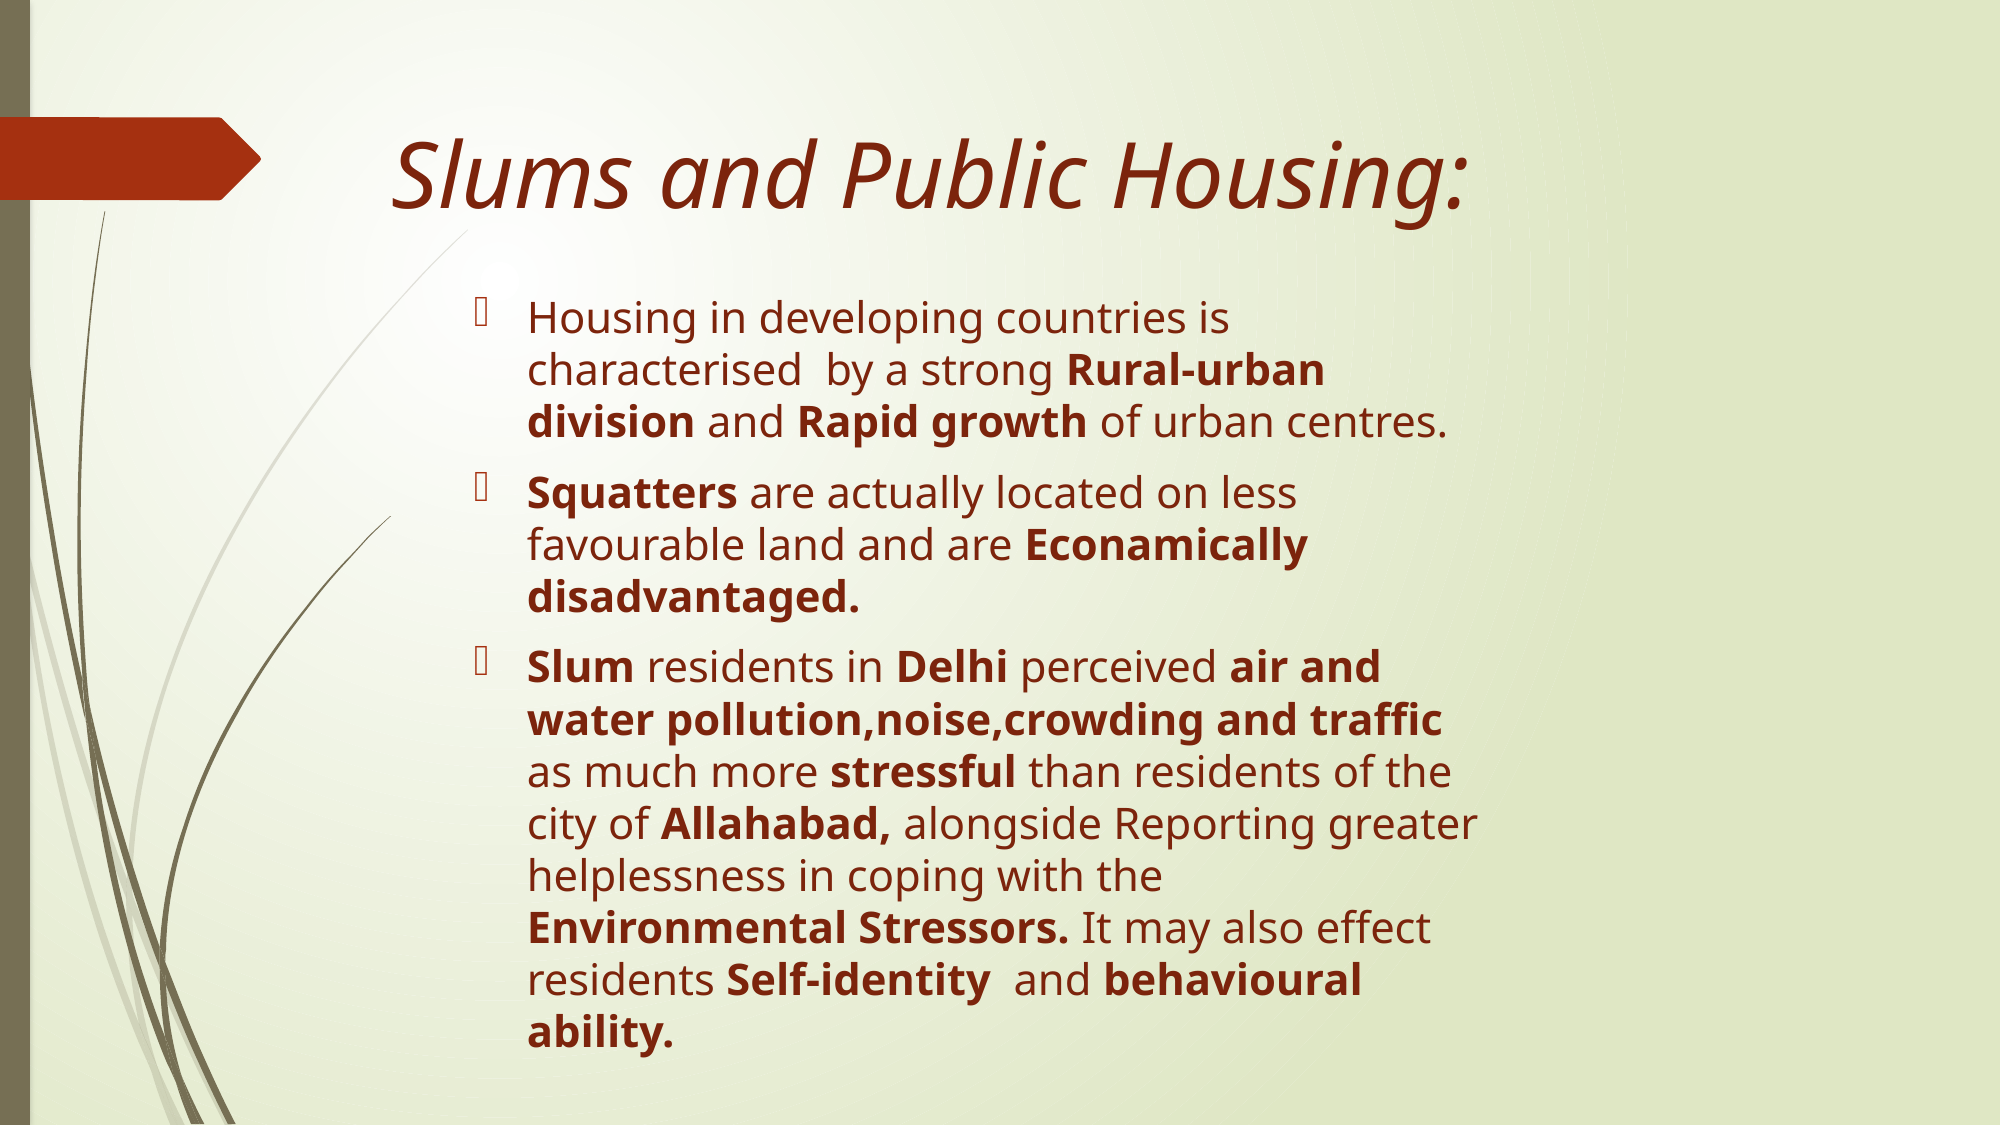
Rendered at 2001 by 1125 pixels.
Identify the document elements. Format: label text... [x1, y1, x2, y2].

title Slums and Public Housing: [376, 109, 1839, 339]
list Housing in developing countries is characterised by a strong Rural-urban division and Rapid growth of urban centres. Squatters are actually located on less favourable land and are Econamically disadvantaged. Slum residents in Delhi perceived air and water pollution,noise,crowding and traffic as much more stressful than residents of the city of Allahabad, alongside Reporting greater helplessness in coping with the Environmental Stressors. It may also effect residents Self-identity and behavioural ability. [458, 282, 1504, 1071]
